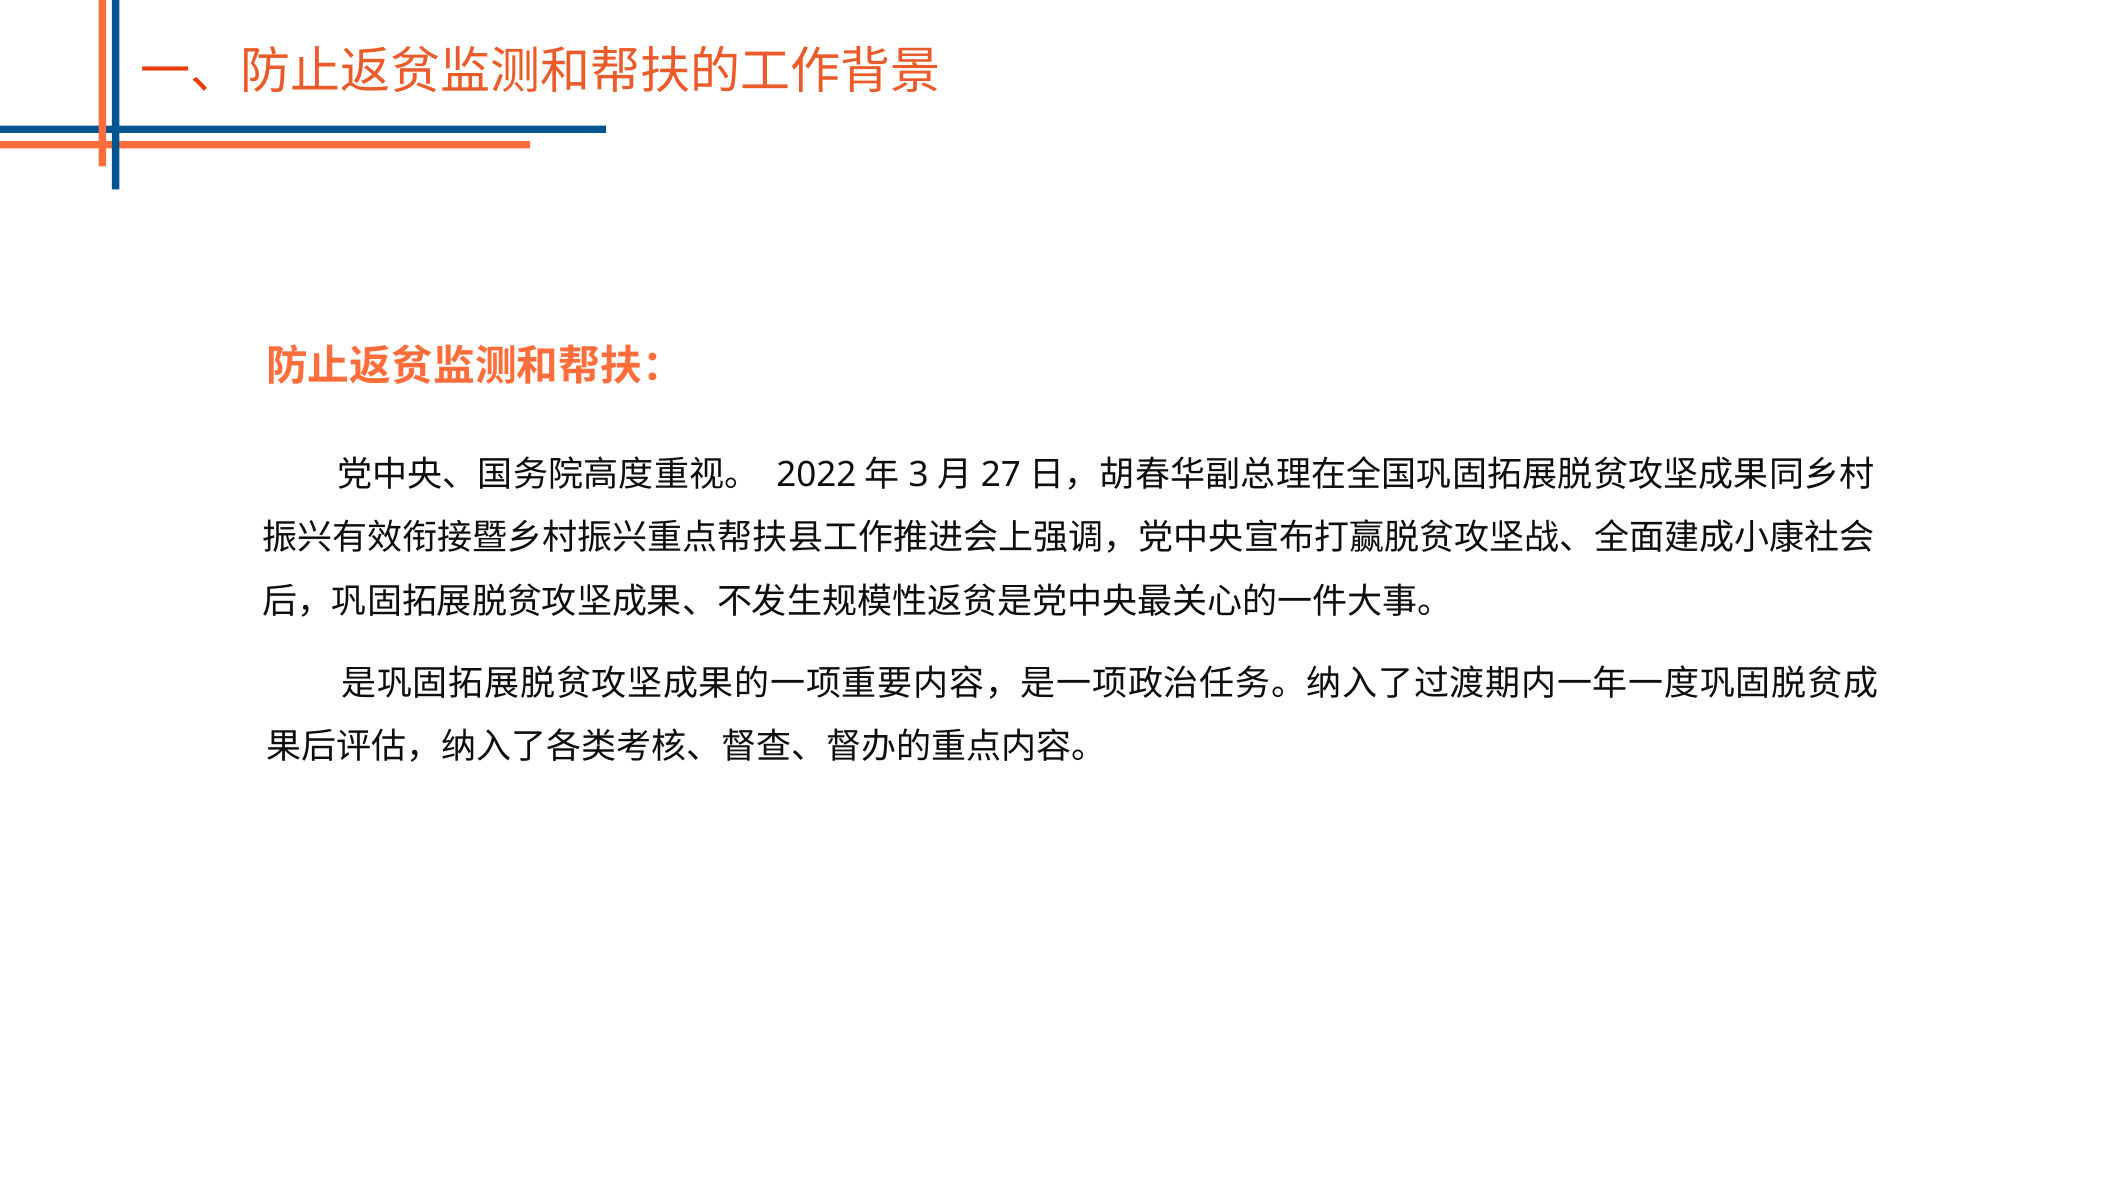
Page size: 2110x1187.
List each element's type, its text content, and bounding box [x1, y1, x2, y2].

text_box 防止返贫监测和帮扶： [251, 306, 1894, 397]
text_box 党中央、国务院高度重视。 2022年3月27日，胡春华副总理在全国巩固拓展脱贫攻坚成果同乡村振兴有效衔接暨乡村振兴重点帮扶县工作推进会上强调，党中央宣布打赢脱贫攻坚战、全面建成小康社会后，巩固拓展脱贫攻坚成果、不发生规模性返贫是党中央最关心的一件大事。 [247, 423, 1890, 628]
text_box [0, 0, 1457, 190]
text_box 是巩固拓展脱贫攻坚成果的一项重要内容，是一项政治任务。纳入了过渡期内一年一度巩固脱贫成果后评估，纳入了各类考核、督查、督办的重点内容。 [251, 632, 1894, 774]
